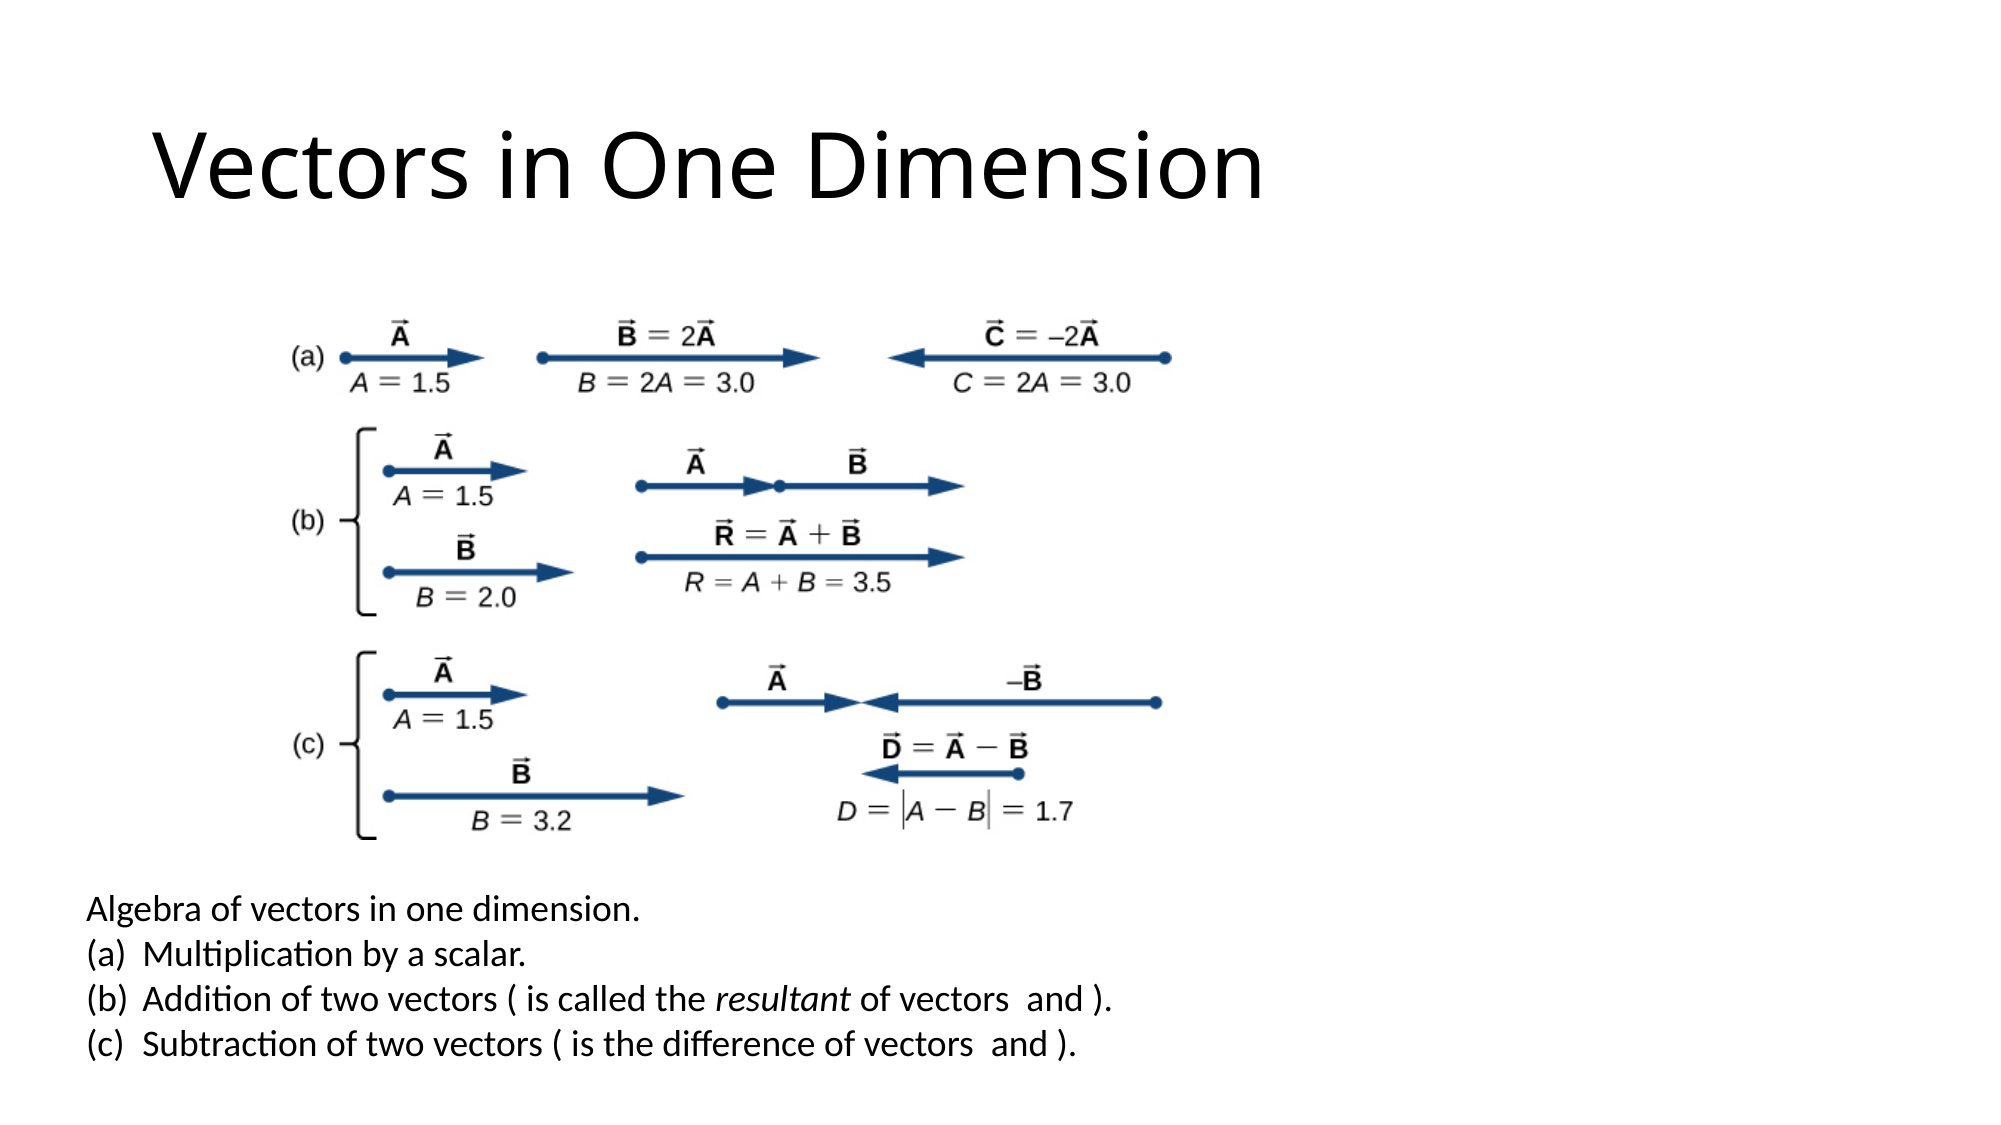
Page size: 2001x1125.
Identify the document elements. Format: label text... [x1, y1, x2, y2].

title Vectors in One Dimension [137, 59, 1863, 278]
picture [129, 316, 1334, 840]
